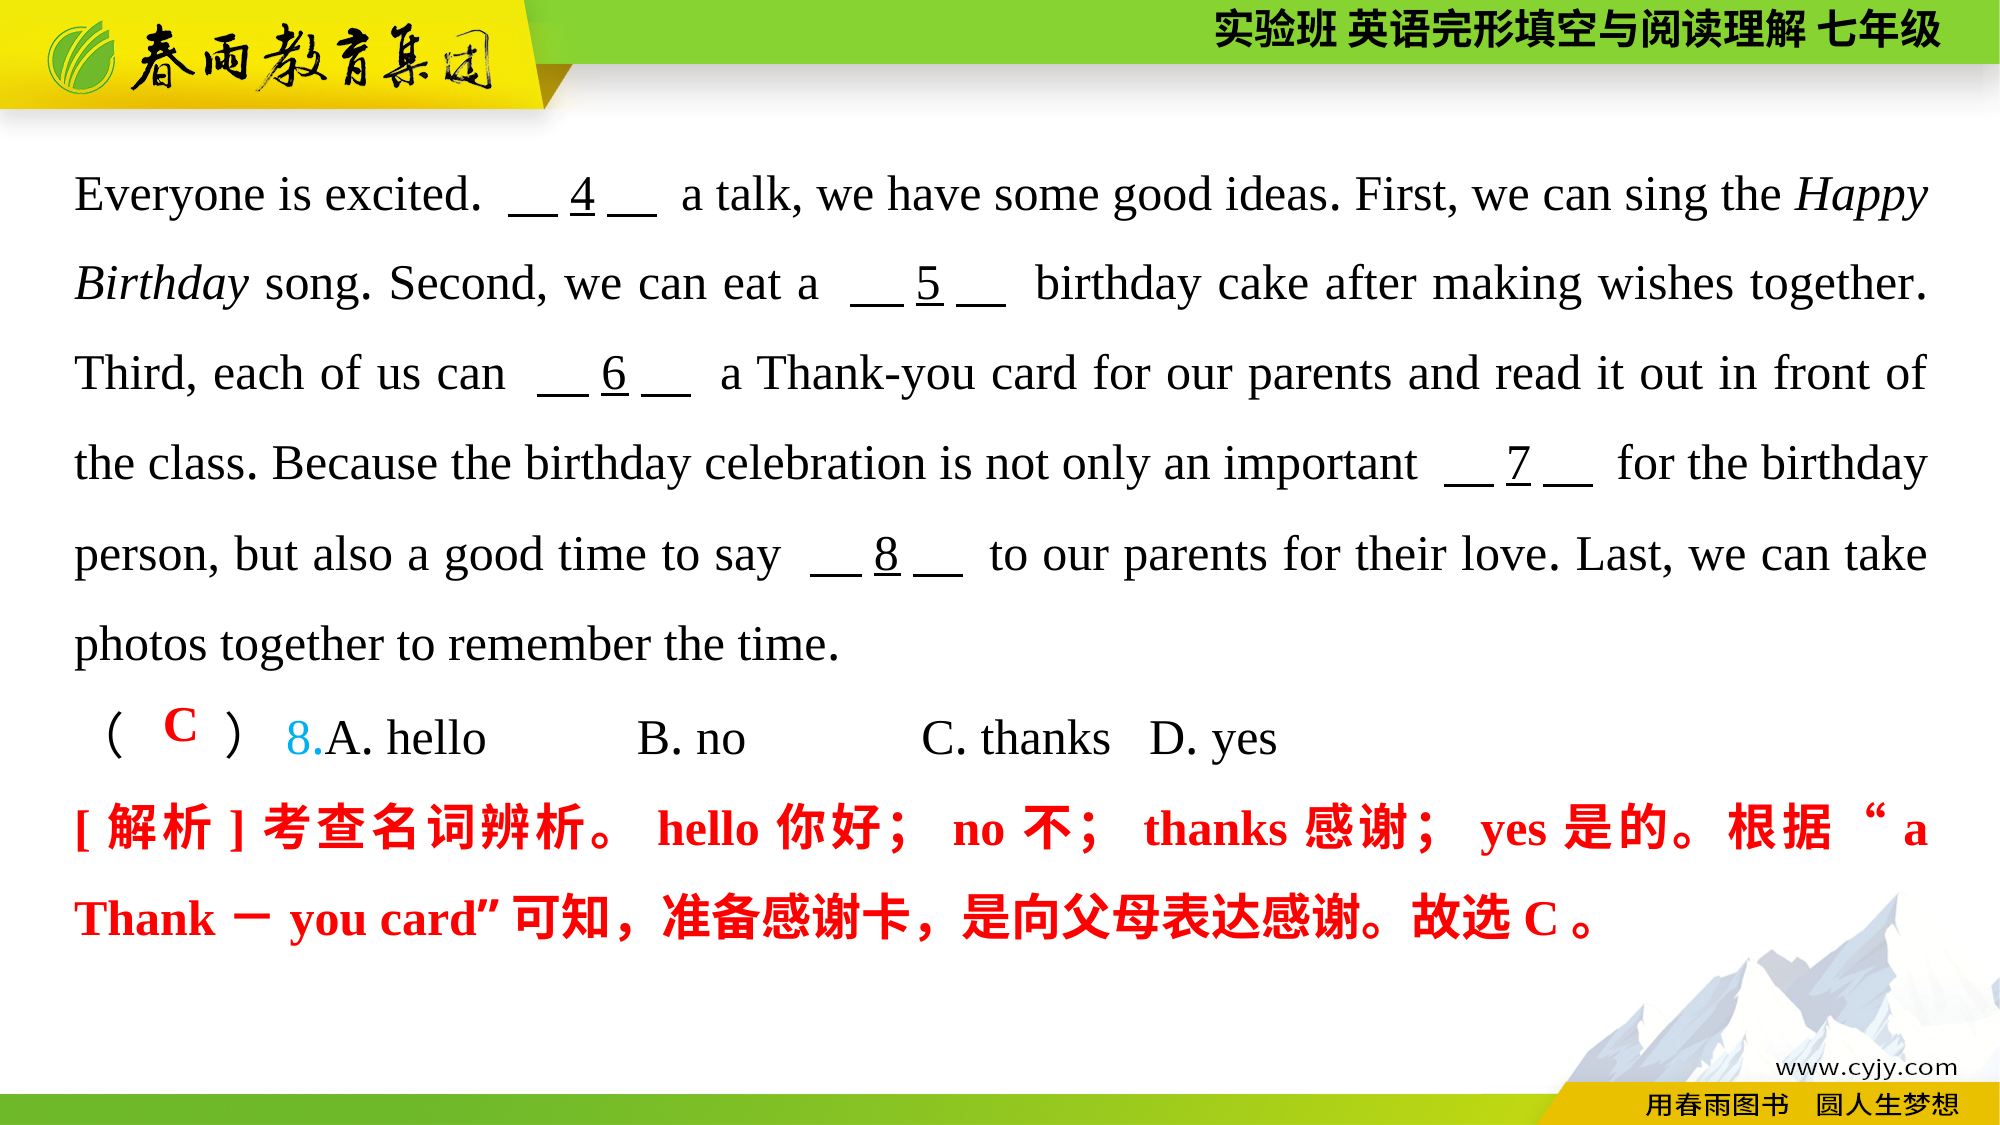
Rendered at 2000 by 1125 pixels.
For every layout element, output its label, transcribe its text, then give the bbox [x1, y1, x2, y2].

text_box [解析]考查名词辨析。hello你好；no不；thanks感谢；yes是的。根据“a Thank－you card”可知，准备感谢卡，是向父母表达感谢。故选C。 [59, 757, 1944, 953]
list Everyone is excited. 4 a talk, we have some good ideas. First, we can sing the Happy Birthday song. Second, we can eat a 5 birthday cake after making wishes together. Third, each of us can 6 a Thank-you card for our parents and read it out in front of the class. Because the birthday celebration is not only an important 7 for the birthday person, but also a good time to say 8 to our parents for their love. Last, we can take photos together to remember the time. [59, 122, 1944, 666]
picture [0, 0, 2000, 1125]
text_box （ ）8.A. hello B. no C. thanks D. yes [59, 666, 1944, 757]
text_box C [148, 684, 214, 760]
